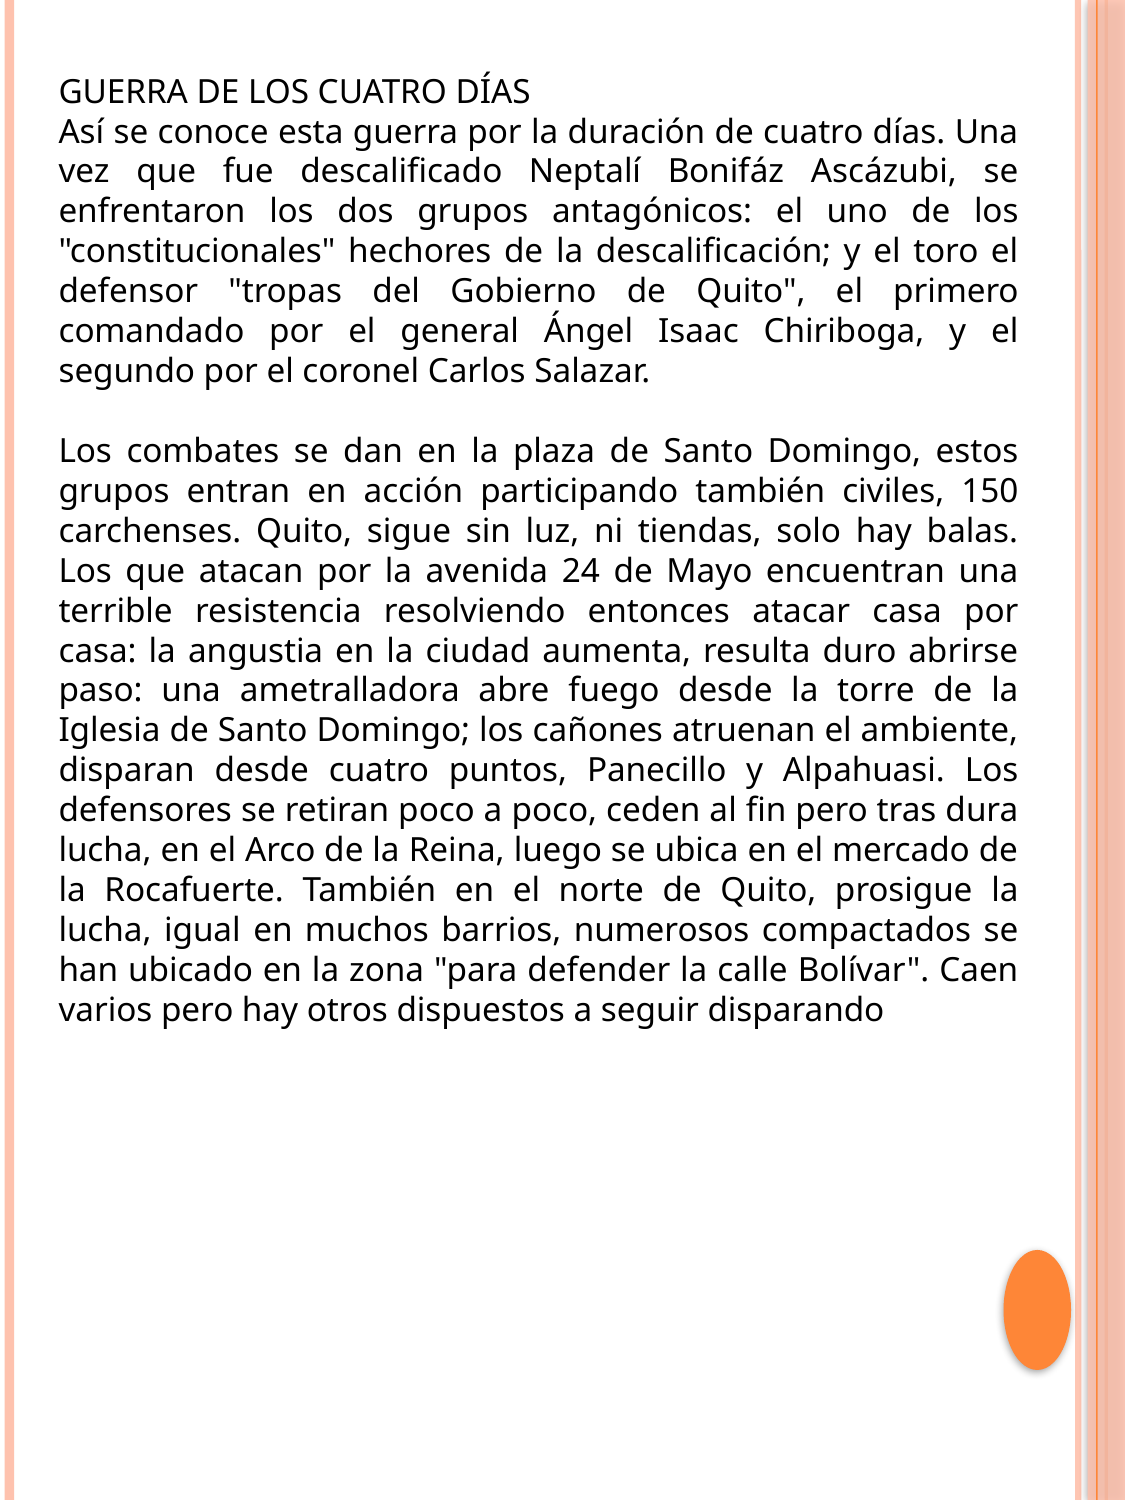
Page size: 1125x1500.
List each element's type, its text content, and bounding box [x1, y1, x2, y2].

text_box GUERRA DE LOS CUATRO DÍAS Así se conoce esta guerra por la duración de cuatro días. Una vez que fue descalificado Neptalí Bonifáz Ascázubi, se enfrentaron los dos grupos antagónicos: el uno de los "constitucionales" hechores de la descalificación; y el toro el defensor "tropas del Gobierno de Quito", el primero comandado por el general Ángel Isaac Chiriboga, y el segundo por el coronel Carlos Salazar. Los combates se dan en la plaza de Santo Domingo, estos grupos entran en acción participando también civiles, 150 carchenses. Quito, sigue sin luz, ni tiendas, solo hay balas. Los que atacan por la avenida 24 de Mayo encuentran una terrible resistencia resolviendo entonces atacar casa por casa: la angustia en la ciudad aumenta, resulta duro abrirse paso: una ametralladora abre fuego desde la torre de la Iglesia de Santo Domingo; los cañones atruenan el ambiente, disparan desde cuatro puntos, Panecillo y Alpahuasi. Los defensores se retiran poco a poco, ceden al fin pero tras dura lucha, en el Arco de la Reina, luego se ubica en el mercado de la Rocafuerte. También en el norte de Quito, prosigue la lucha, igual en muchos barrios, numerosos compactados se han ubicado en la zona "para defender la calle Bolívar". Caen varios pero hay otros dispuestos a seguir disparando [43, 62, 1035, 1036]
